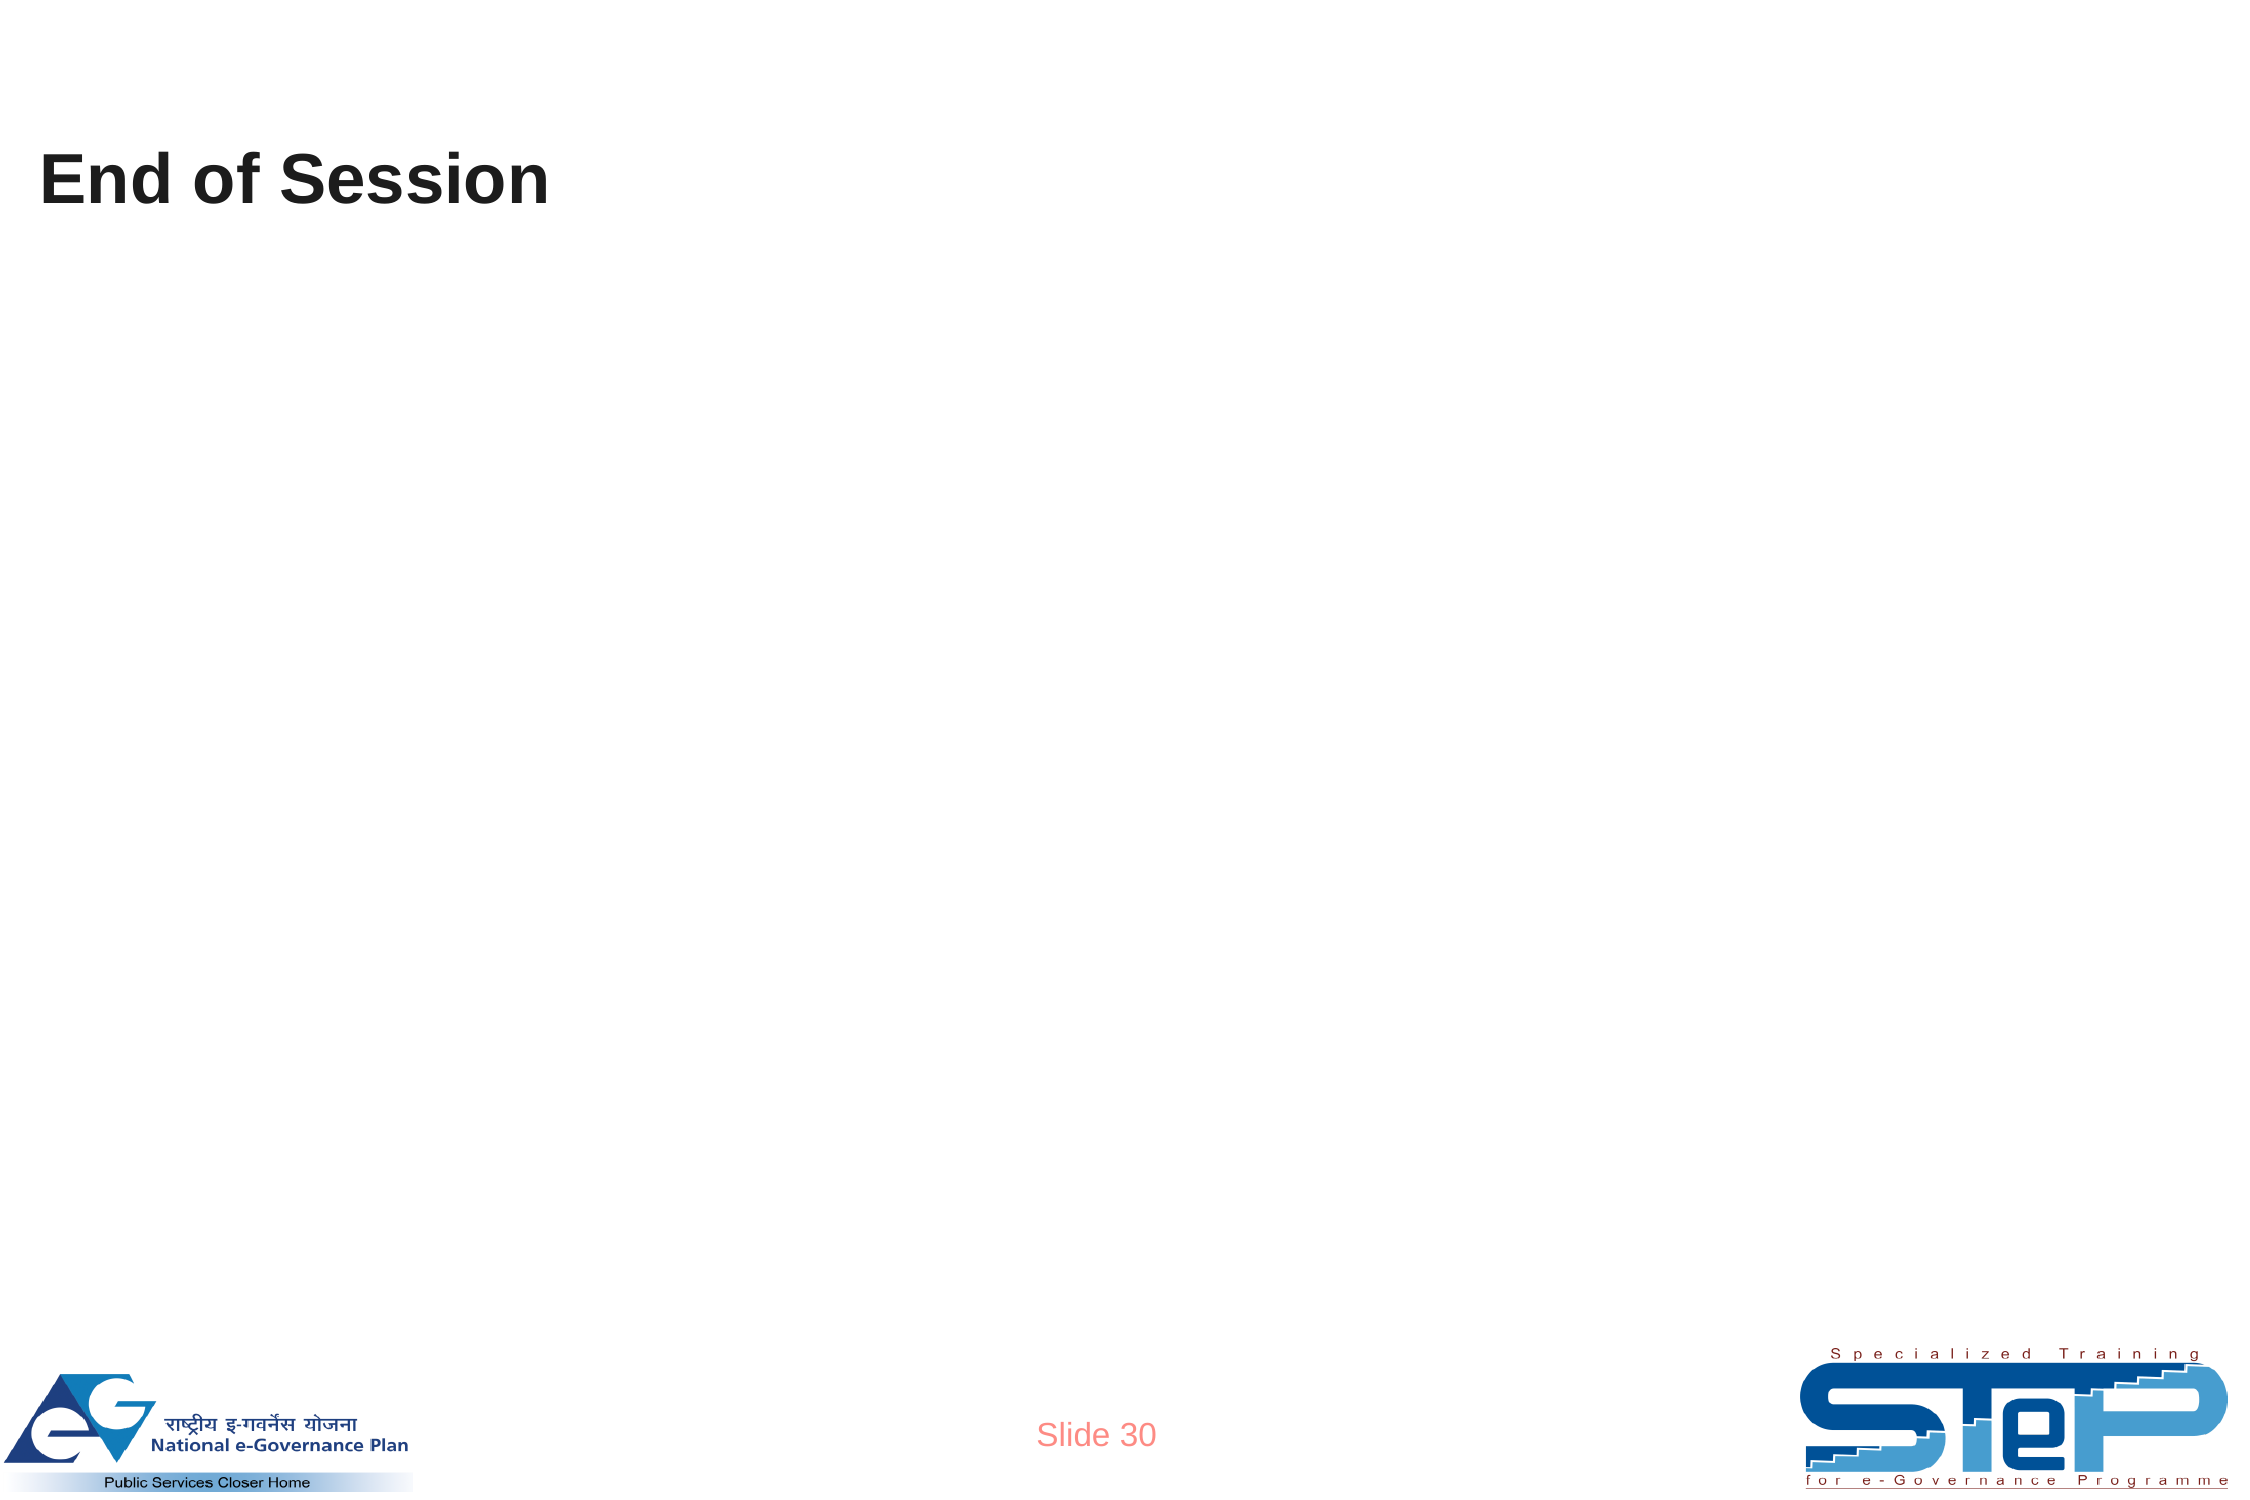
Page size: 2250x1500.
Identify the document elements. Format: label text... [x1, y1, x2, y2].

picture [3, 1374, 413, 1492]
title End of Session [39, 132, 2207, 313]
picture [1800, 1348, 2228, 1489]
